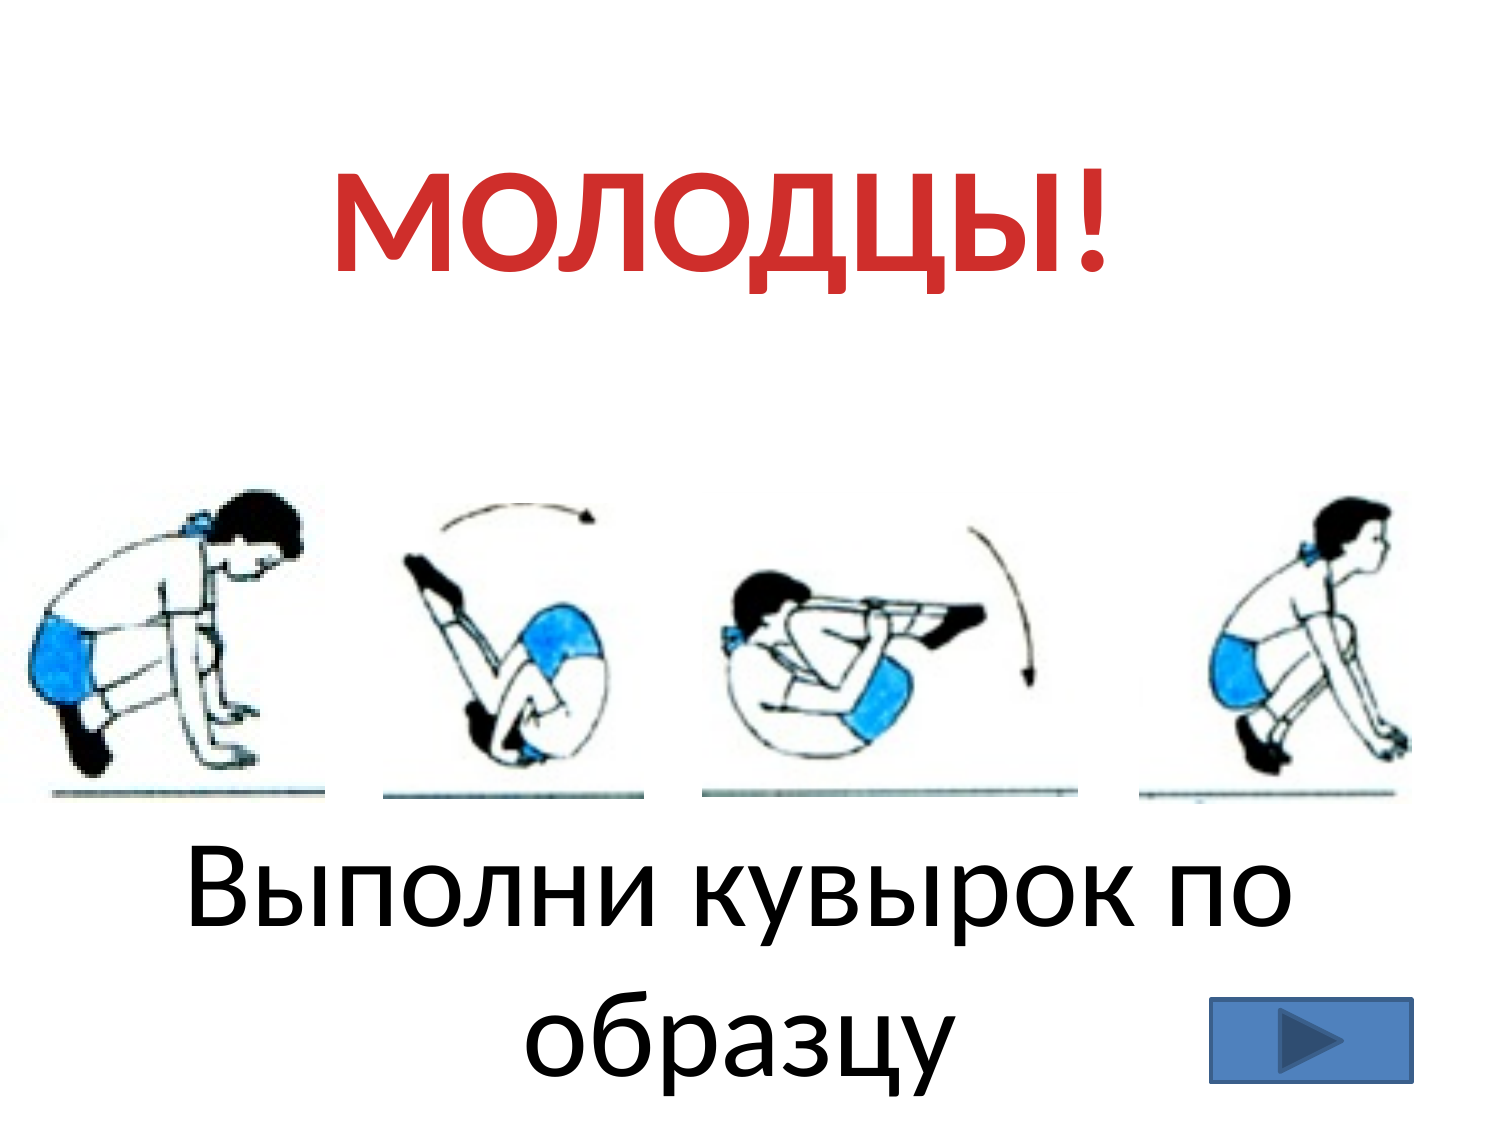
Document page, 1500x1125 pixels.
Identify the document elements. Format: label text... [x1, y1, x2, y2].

picture [1139, 491, 1412, 804]
picture [702, 491, 1078, 797]
text_box [1209, 997, 1414, 1084]
text_box МОЛОДЦЫ! [313, 113, 1133, 309]
picture [0, 420, 325, 803]
title Выполни кувырок по образцу [64, 810, 1415, 1092]
picture [383, 503, 644, 799]
